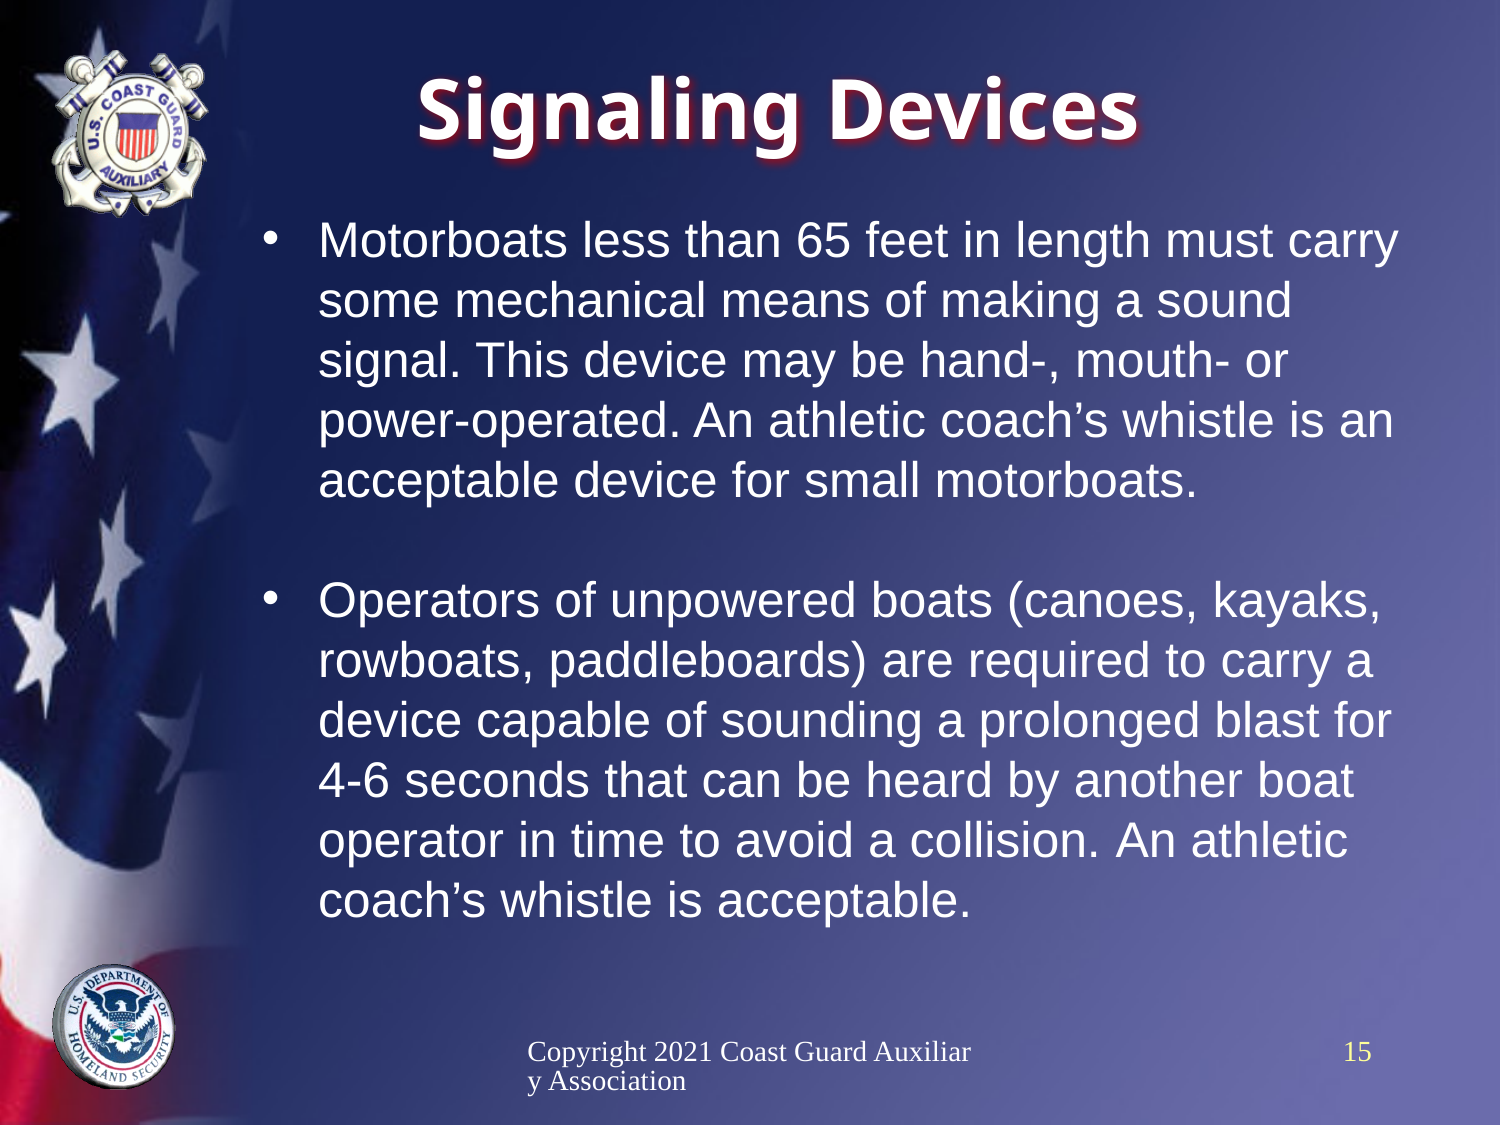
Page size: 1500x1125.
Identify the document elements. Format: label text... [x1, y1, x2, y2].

picture [0, 0, 1500, 1125]
slide_number 15 [1074, 1025, 1388, 1100]
text_box Motorboats less than 65 feet in length must carry some mechanical means of making a sound signal. This device may be hand-, mouth- or power-operated. An athletic coach’s whistle is an acceptable device for small motorboats. Operators of unpowered boats (canoes, kayaks, rowboats, paddleboards) are required to carry a device capable of sounding a prolonged blast for 4-6 seconds that can be heard by another boat operator in time to avoid a collision. An athletic coach’s whistle is acceptable. [247, 199, 1416, 995]
title Signaling Devices [140, 12, 1416, 200]
footer Copyright 2021 Coast Guard Auxiliary Association [512, 1025, 988, 1100]
